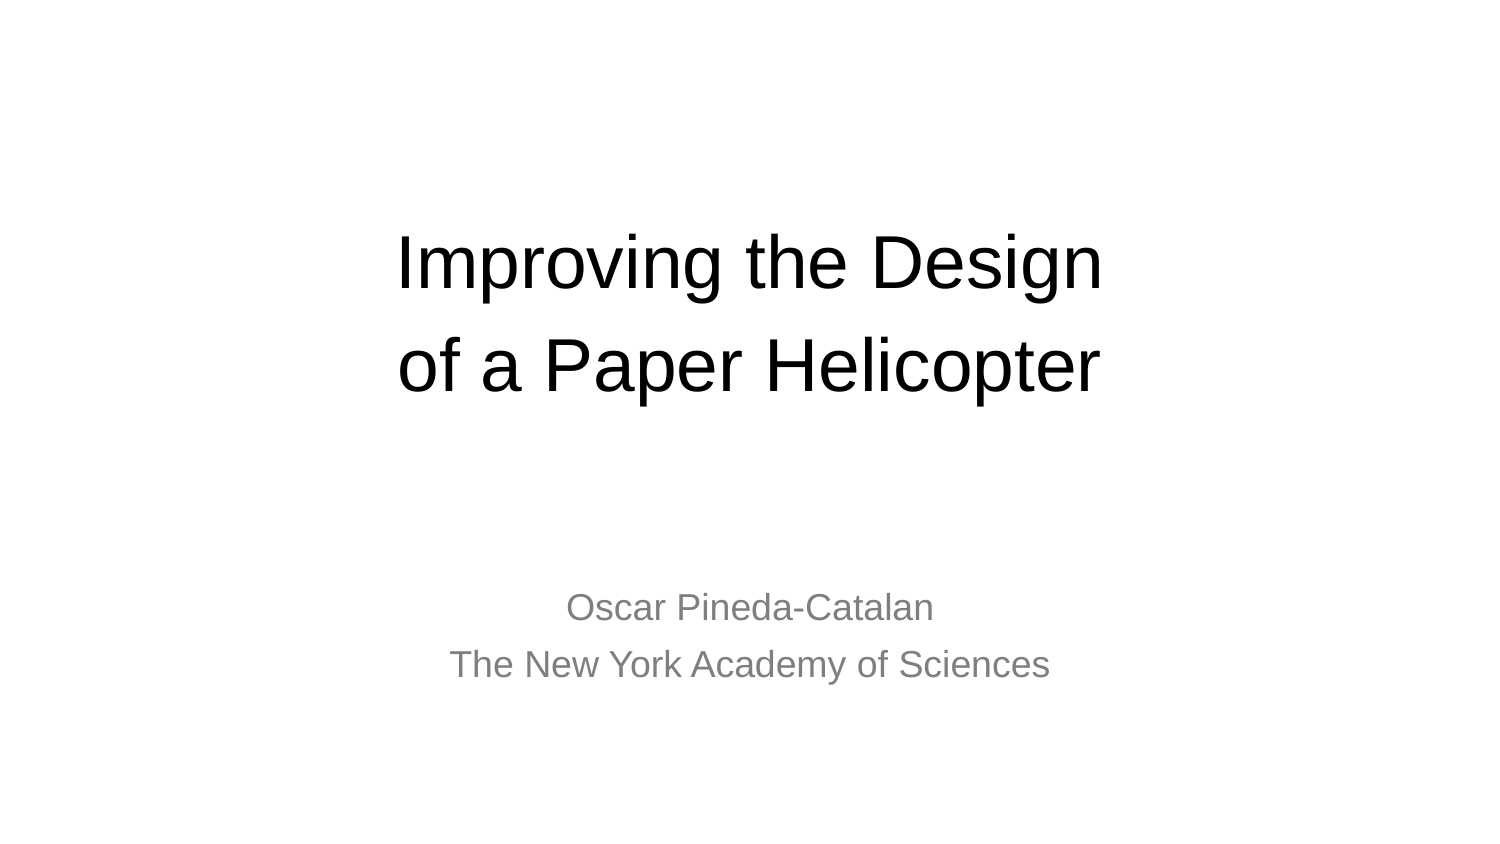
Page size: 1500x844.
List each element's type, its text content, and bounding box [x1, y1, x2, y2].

subtitle Oscar Pineda-Catalan The New York Academy of Sciences [51, 567, 1449, 777]
title Improving the Design of a Paper Helicopter [51, 105, 1449, 422]
